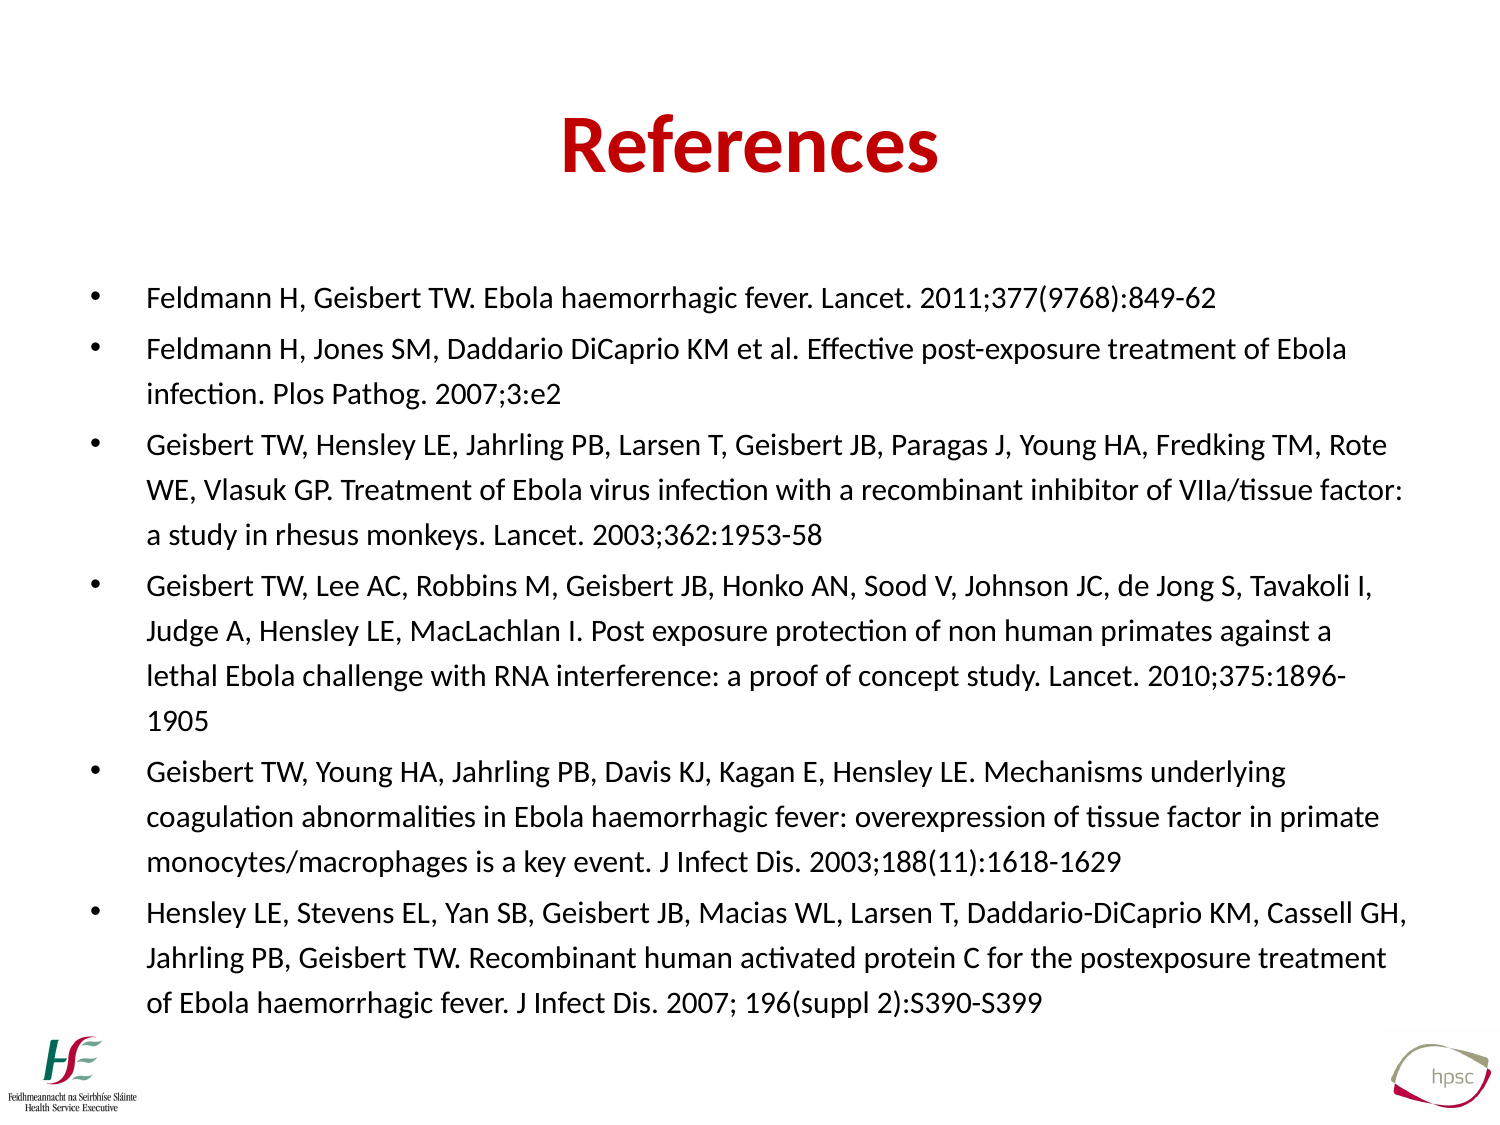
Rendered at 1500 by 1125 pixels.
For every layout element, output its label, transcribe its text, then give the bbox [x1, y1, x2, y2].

picture [0, 1029, 142, 1125]
title References [75, 45, 1425, 233]
list Feldmann H, Geisbert TW. Ebola haemorrhagic fever. Lancet. 2011;377(9768):849-62 Feldmann H, Jones SM, Daddario DiCaprio KM et al. Effective post-exposure treatment of Ebola infection. Plos Pathog. 2007;3:e2 Geisbert TW, Hensley LE, Jahrling PB, Larsen T, Geisbert JB, Paragas J, Young HA, Fredking TM, Rote WE, Vlasuk GP. Treatment of Ebola virus infection with a recombinant inhibitor of VIIa/tissue factor: a study in rhesus monkeys. Lancet. 2003;362:1953-58 Geisbert TW, Lee AC, Robbins M, Geisbert JB, Honko AN, Sood V, Johnson JC, de Jong S, Tavakoli I, Judge A, Hensley LE, MacLachlan I. Post exposure protection of non human primates against a lethal Ebola challenge with RNA interference: a proof of concept study. Lancet. 2010;375:1896-1905 Geisbert TW, Young HA, Jahrling PB, Davis KJ, Kagan E, Hensley LE. Mechanisms underlying coagulation abnormalities in Ebola haemorrhagic fever: overexpression of tissue factor in primate monocytes/macrophages is a key event. J Infect Dis. 2003;188(11):1618-1629 Hensley LE, Stevens EL, Yan SB, Geisbert JB, Macias WL, Larsen T, Daddario-DiCaprio KM, Cassell GH, Jahrling PB, Geisbert TW. Recombinant human activated protein C for the postexposure treatment of Ebola haemorrhagic fever. J Infect Dis. 2007; 196(suppl 2):S390-S399 [75, 262, 1425, 1005]
picture [1381, 1026, 1500, 1125]
